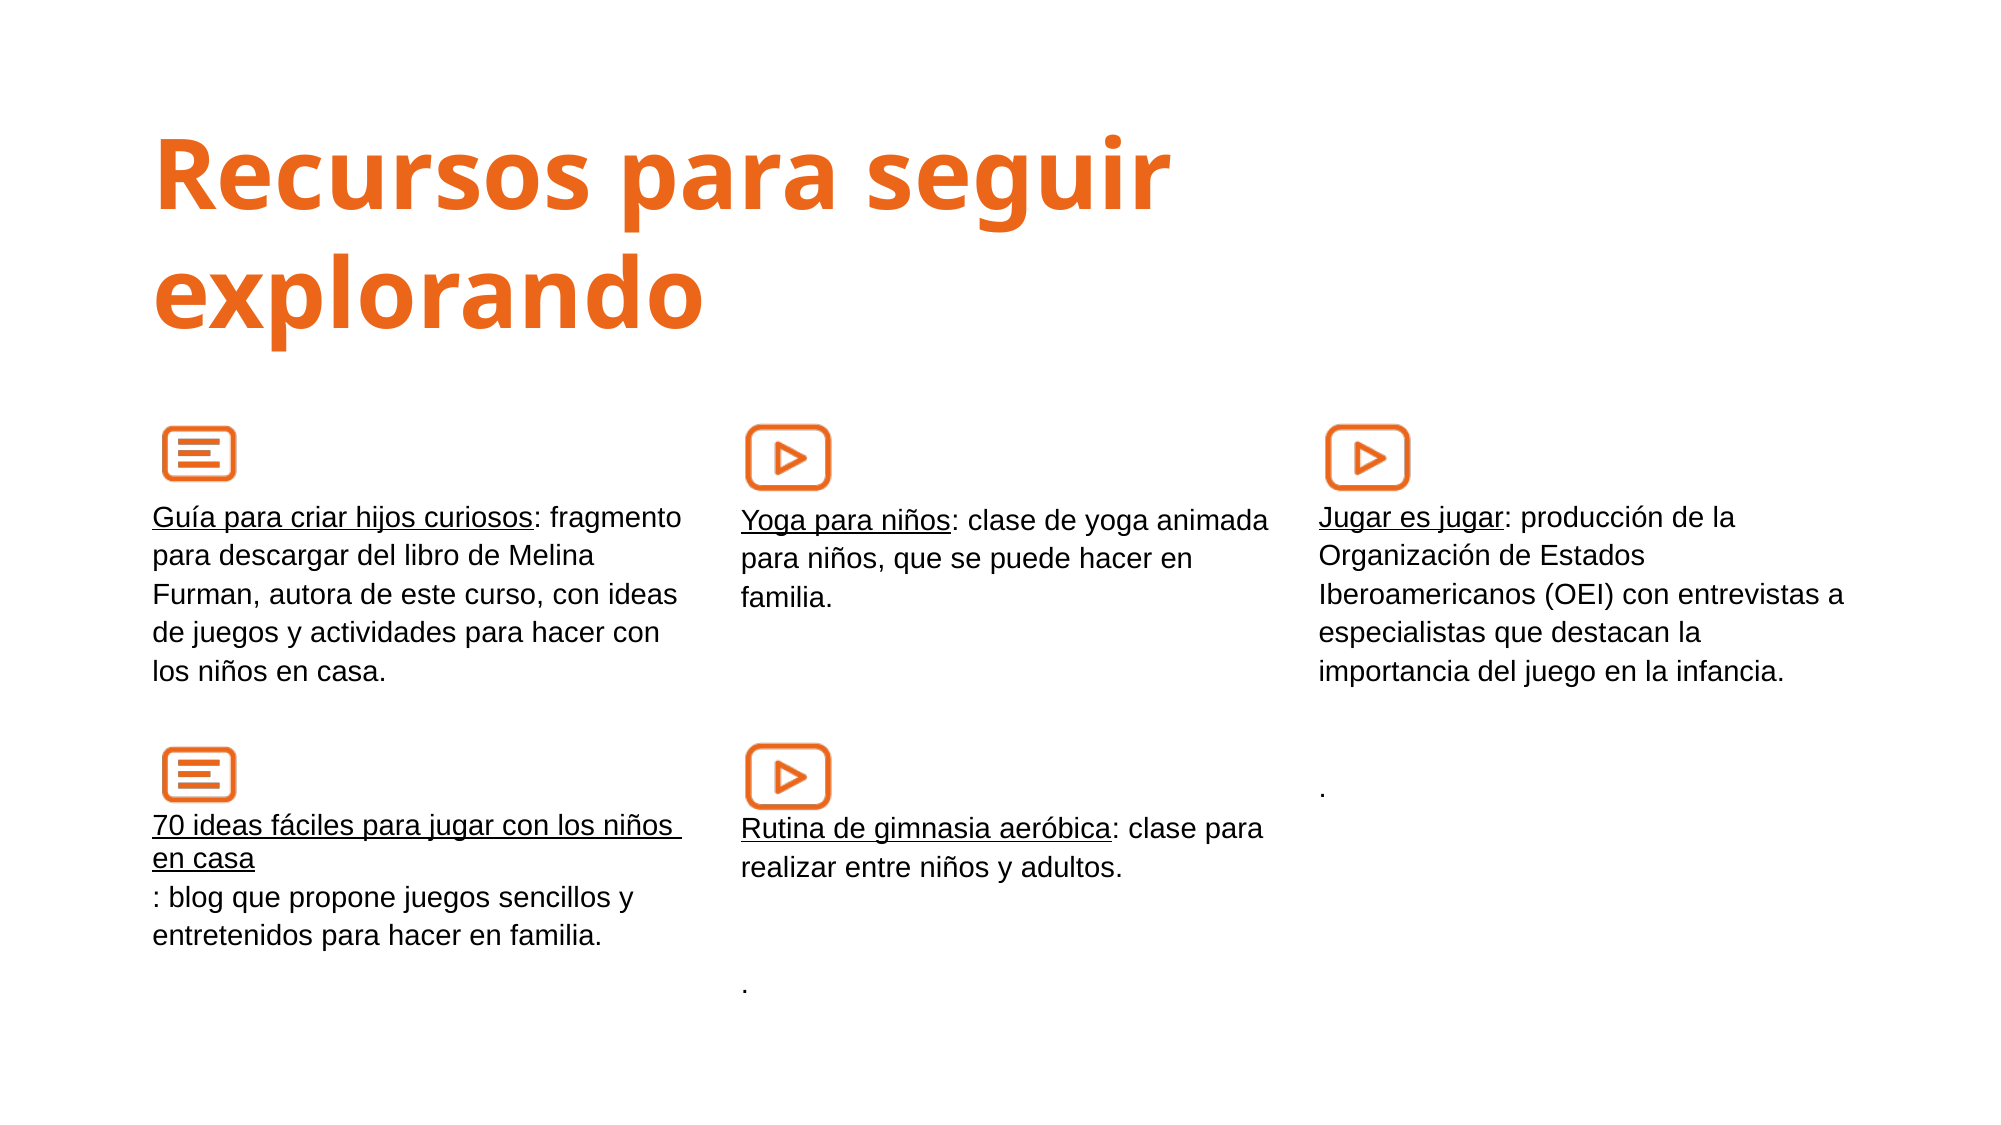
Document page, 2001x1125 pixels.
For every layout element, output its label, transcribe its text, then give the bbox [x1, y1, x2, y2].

text_box Yoga para niños: clase de yoga animada para niños, que se puede hacer en familia. Rutina de gimnasia aeróbica: clase para realizar entre niños y adultos. . [740, 497, 1284, 1038]
text_box Jugar es jugar: producción de la Organización de Estados Iberoamericanos (OEI) con entrevistas a especialistas que destacan la importancia del juego en la infancia. . [1318, 494, 1861, 842]
picture [1320, 411, 1415, 506]
picture [740, 730, 836, 825]
text_box Guía para criar hijos curiosos: fragmento para descargar del libro de Melina Furman, autora de este curso, con ideas de juegos y actividades para hacer con los niños en casa. 70 ideas fáciles para jugar con los niños en casa: blog que propone juegos sencillos y entretenidos para hacer en familia. [152, 494, 695, 919]
title Recursos para seguir explorando [152, 109, 1284, 409]
picture [740, 411, 836, 506]
picture [152, 729, 247, 824]
picture [152, 408, 247, 503]
